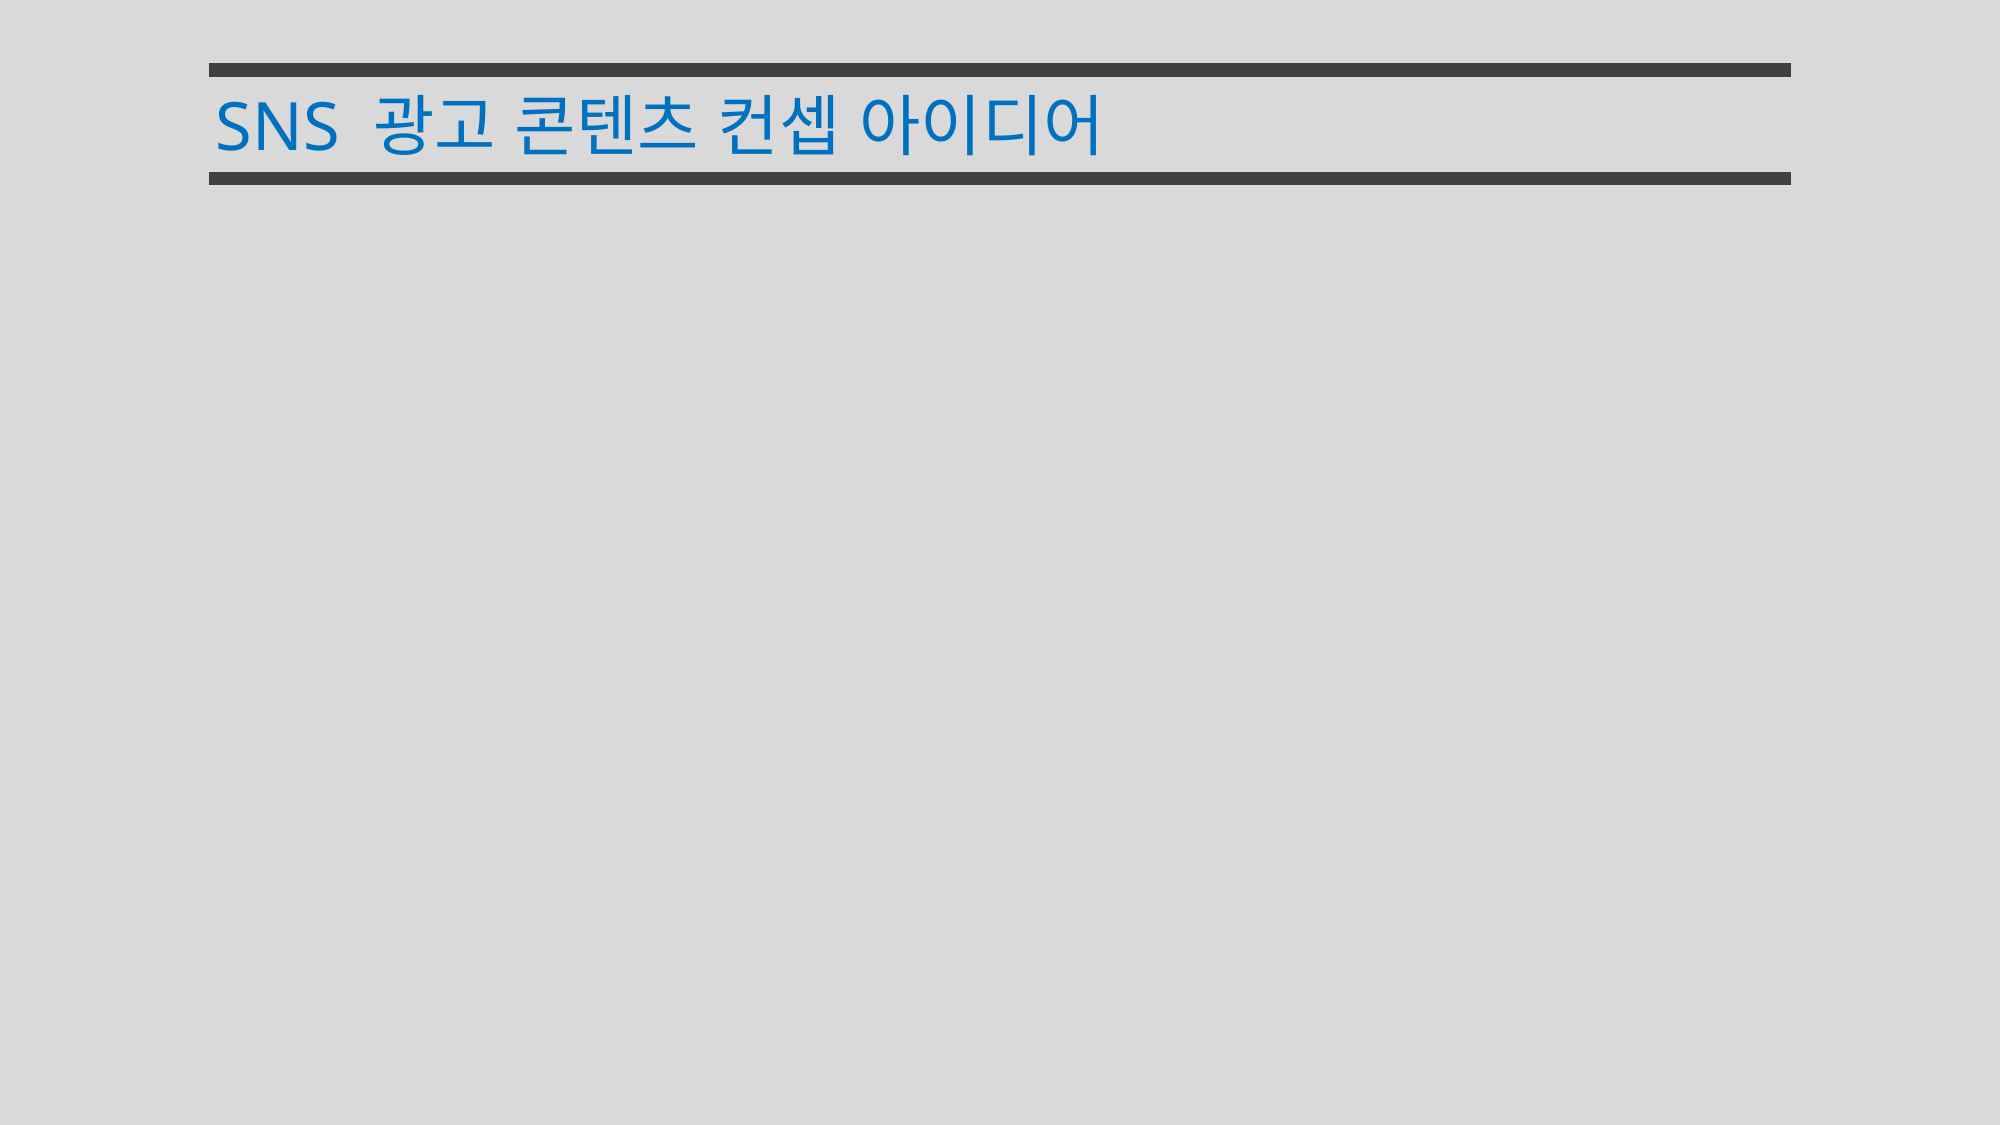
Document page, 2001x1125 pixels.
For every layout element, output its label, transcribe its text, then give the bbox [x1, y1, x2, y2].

text_box SNS 광고 콘텐츠 컨셉 아이디어 [200, 76, 1121, 171]
